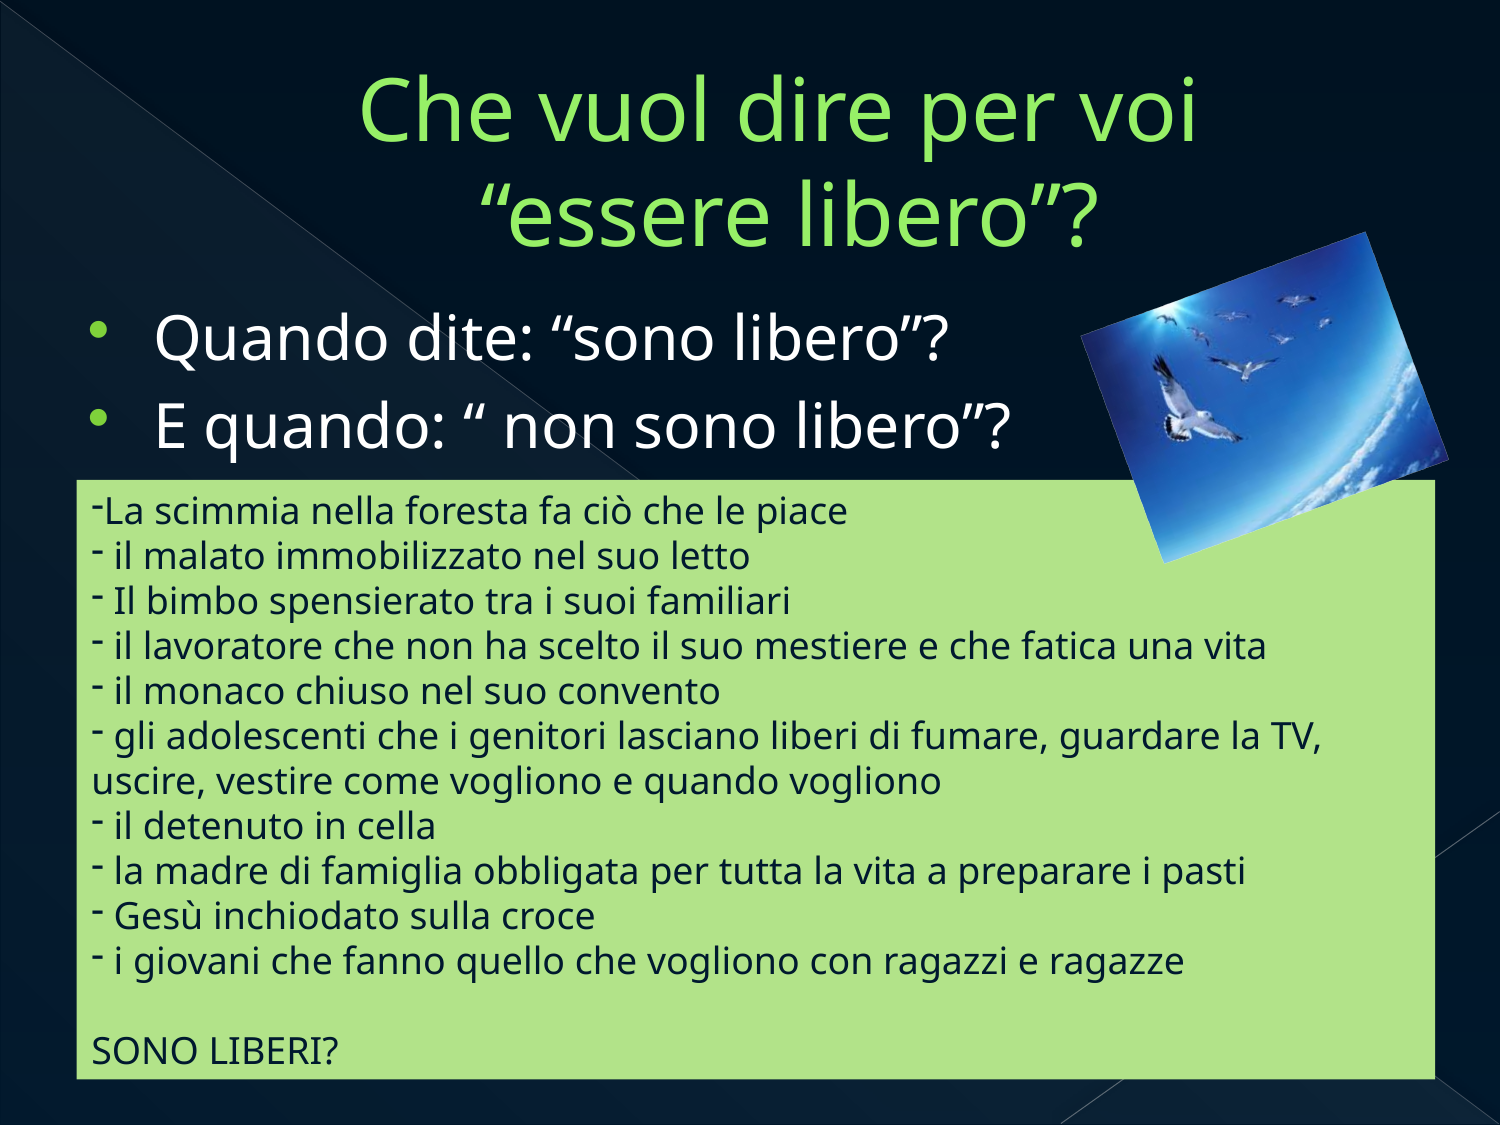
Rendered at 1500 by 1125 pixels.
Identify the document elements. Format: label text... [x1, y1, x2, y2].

title Che vuol dire per voi “essere libero”? [75, 43, 1425, 274]
list Quando dite: “sono libero”? E quando: “ non sono libero”? [64, 290, 1103, 498]
text_box La scimmia nella foresta fa ciò che le piace il malato immobilizzato nel suo letto Il bimbo spensierato tra i suoi familiari il lavoratore che non ha scelto il suo mestiere e che fatica una vita il monaco chiuso nel suo convento gli adolescenti che i genitori lasciano liberi di fumare, guardare la TV, uscire, vestire come vogliono e quando vogliono il detenuto in cella la madre di famiglia obbligata per tutta la vita a preparare i pasti Gesù inchiodato sulla croce i giovani che fanno quello che vogliono con ragazzi e ragazze SONO LIBERI? [76, 479, 1436, 1080]
picture [1082, 233, 1448, 563]
